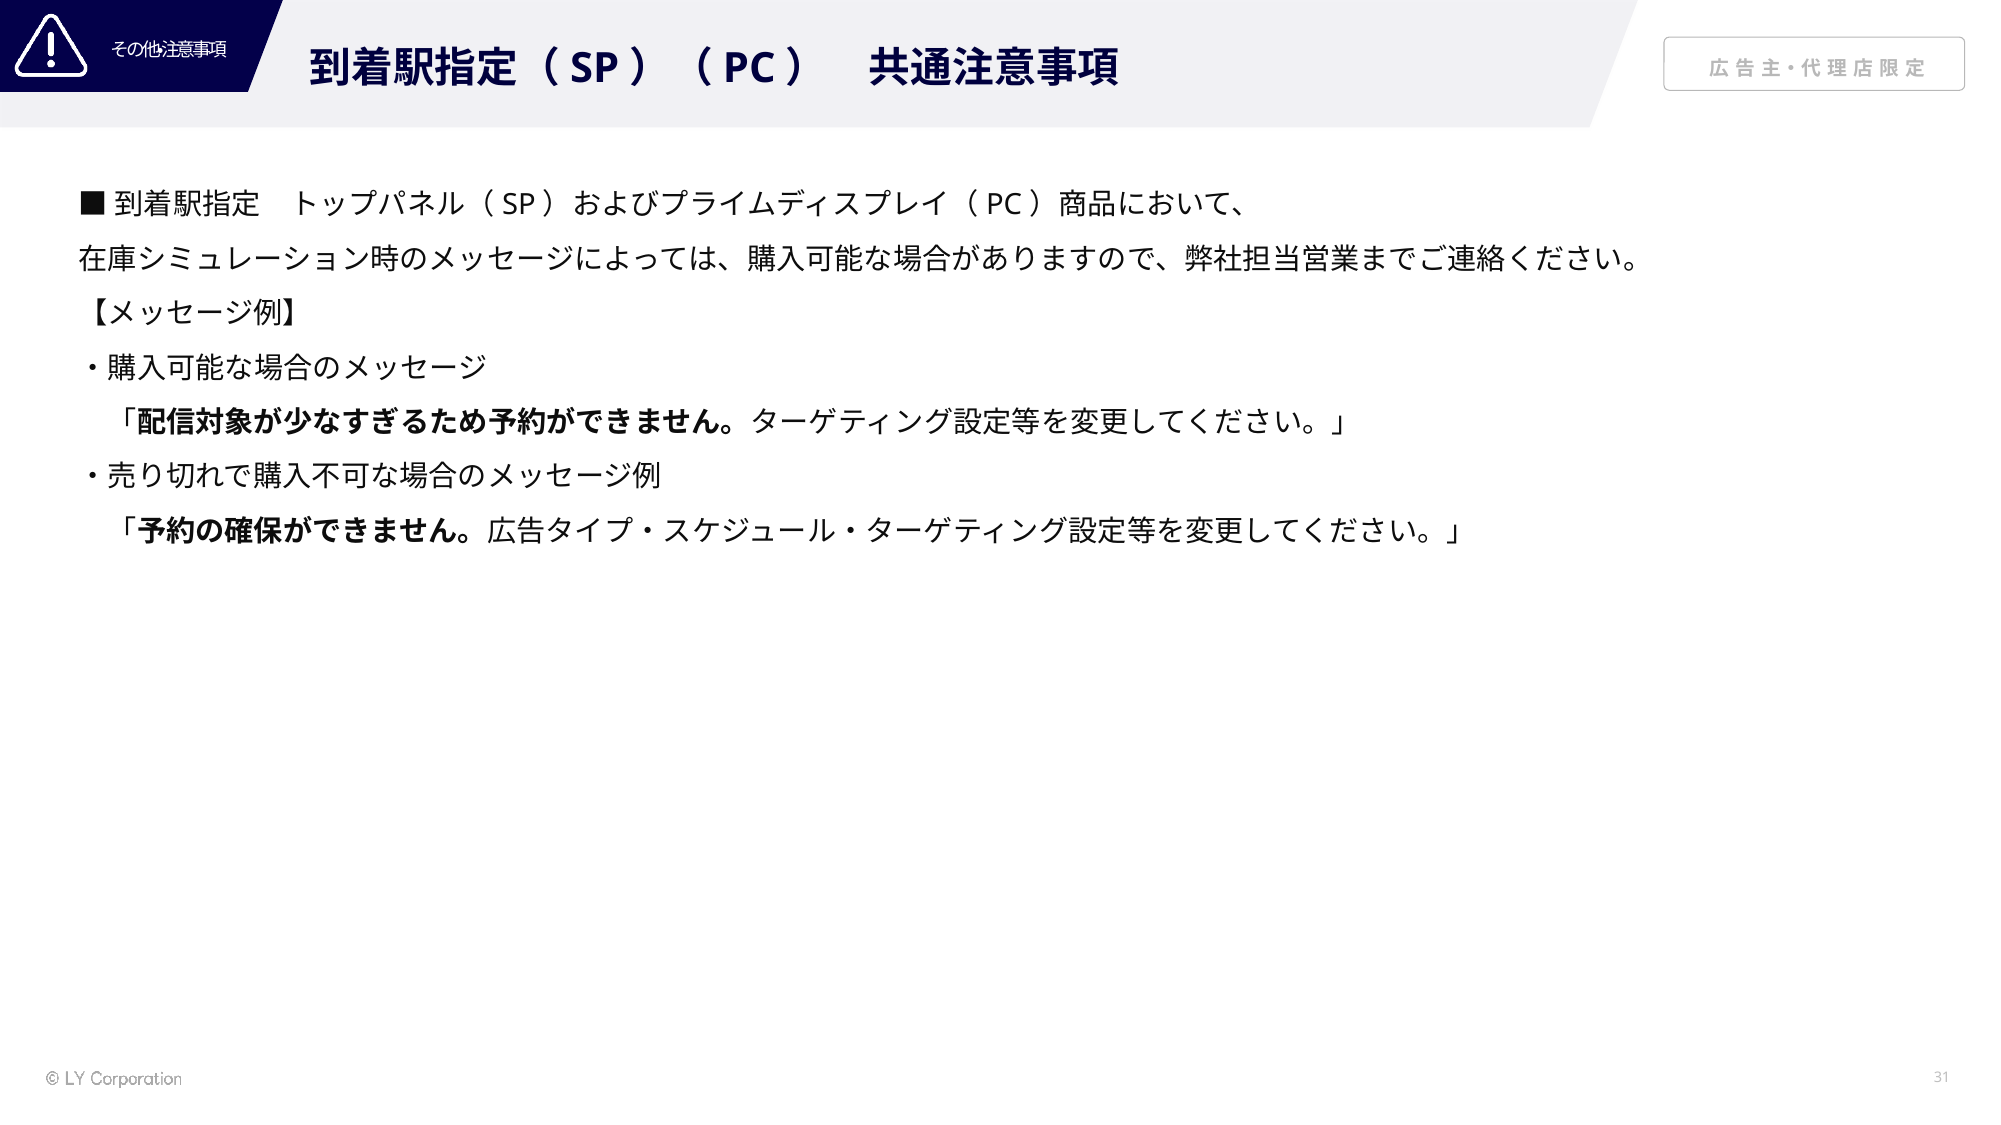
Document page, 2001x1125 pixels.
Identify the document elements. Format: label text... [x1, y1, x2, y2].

list 到着駅指定（SP）（PC） 共通注意事項 [309, 41, 1645, 97]
list その他・注意事項 [97, 13, 240, 81]
picture [9, 5, 92, 87]
picture [46, 1071, 181, 1088]
text_box ■到着駅指定 トップパネル（SP）およびプライムディスプレイ（PC）商品において、 在庫シミュレーション時のメッセージによっては、購入可能な場合がありますので、弊社担当営業までご連絡ください。 【メッセージ例】 ・購入可能な場合のメッセージ 「配信対象が少なすぎるため予約ができません。ターゲティング設定等を変更してください。」 ・売り切れで購入不可な場合のメッセージ例 「予約の確保ができません。広告タイプ・スケジュール・ターゲティング設定等を変更してください。」 [78, 178, 1922, 548]
